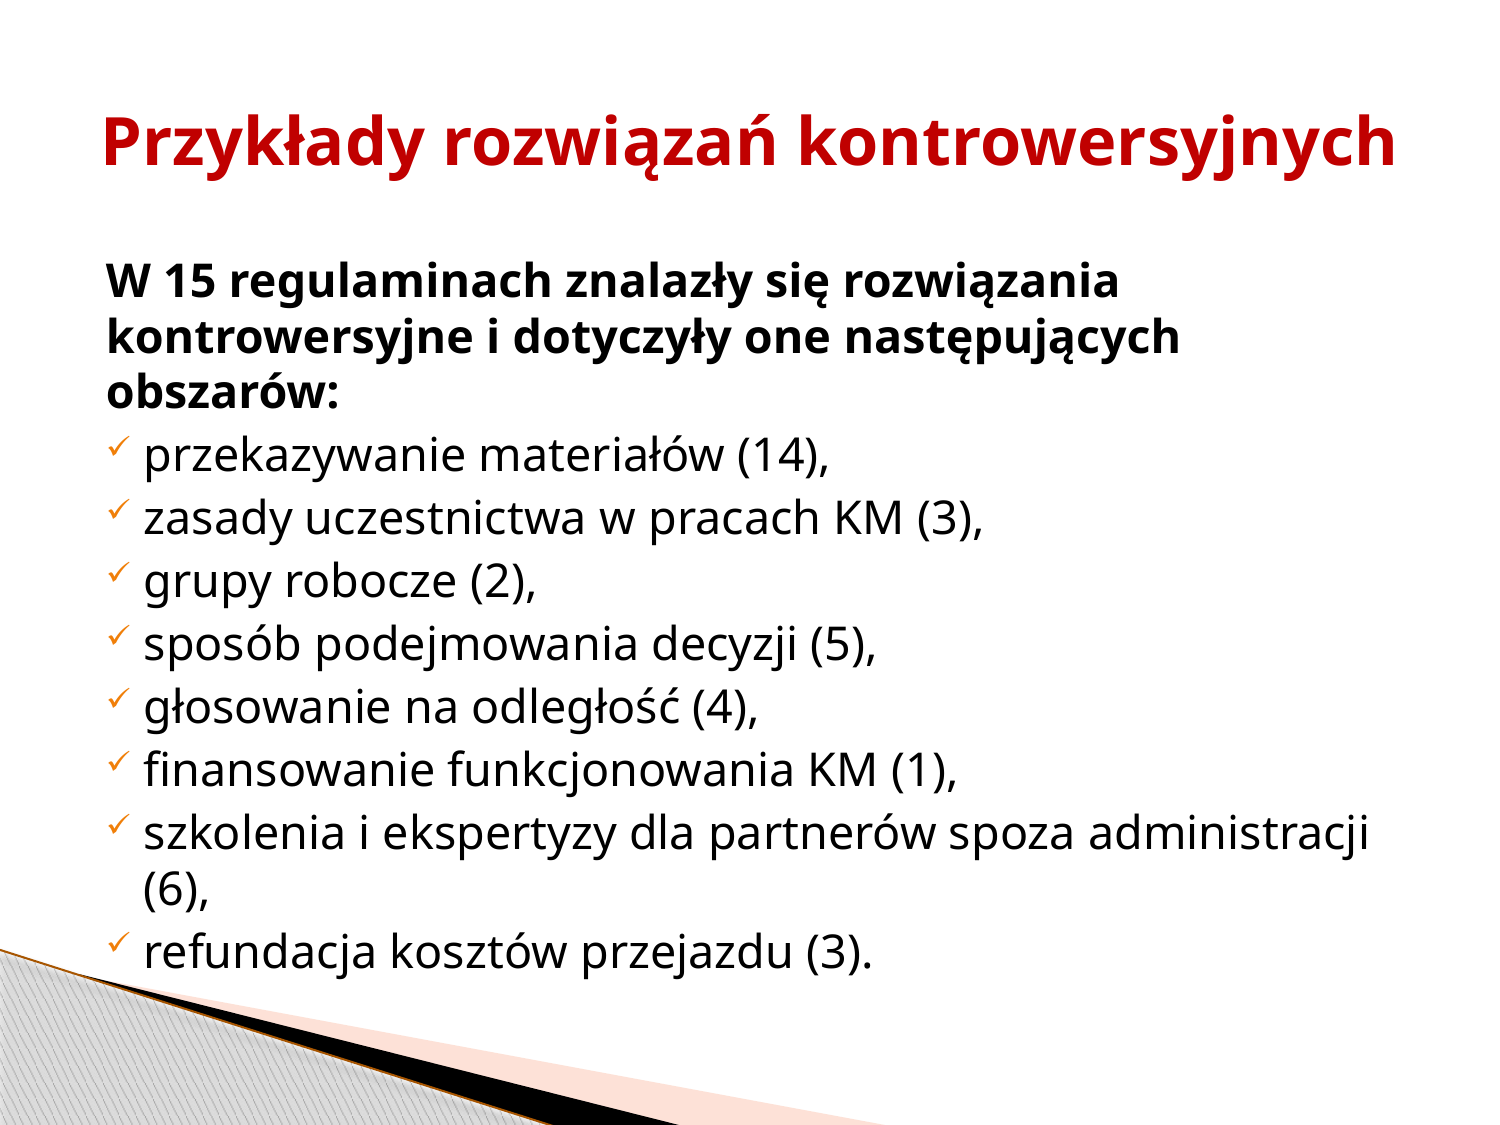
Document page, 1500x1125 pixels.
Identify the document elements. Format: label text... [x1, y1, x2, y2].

title Przykłady rozwiązań kontrowersyjnych [75, 45, 1425, 233]
list W 15 regulaminach znalazły się rozwiązania kontrowersyjne i dotyczyły one następujących obszarów: przekazywanie materiałów (14), zasady uczestnictwa w pracach KM (3), grupy robocze (2), sposób podejmowania decyzji (5), głosowanie na odległość (4), finansowanie funkcjonowania KM (1), szkolenia i ekspertyzy dla partnerów spoza administracji (6), refundacja kosztów przejazdu (3). [75, 243, 1425, 986]
